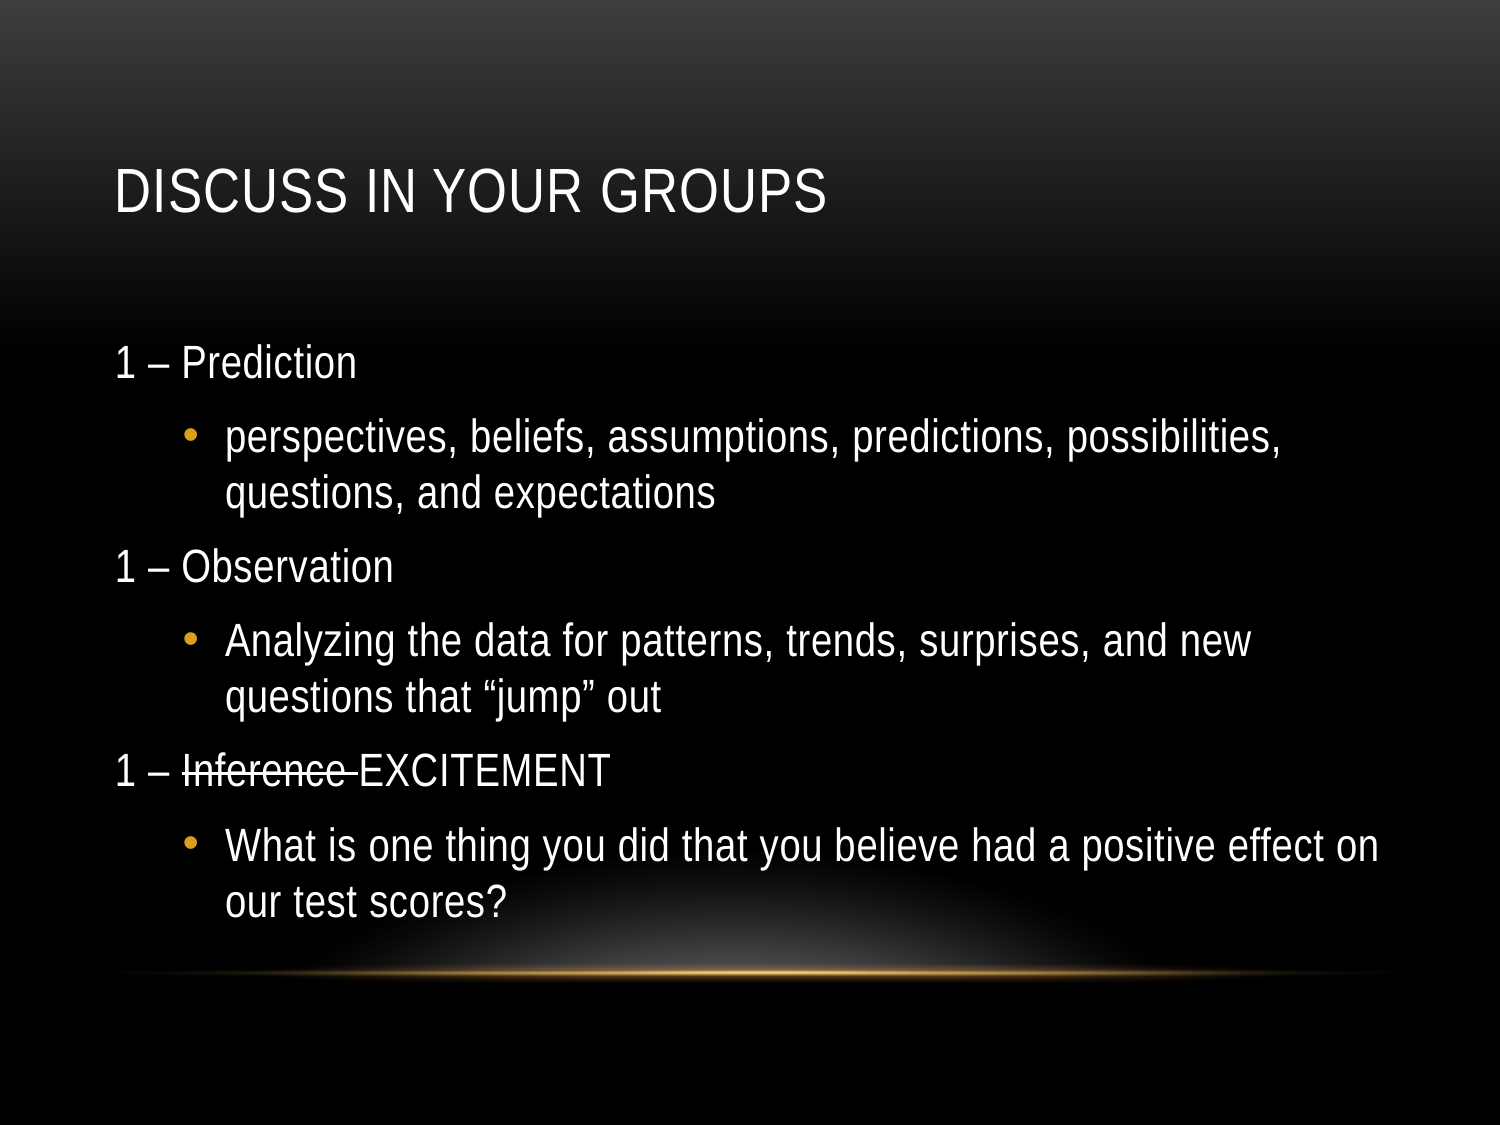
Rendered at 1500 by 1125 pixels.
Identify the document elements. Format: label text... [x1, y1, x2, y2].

picture [0, 0, 1500, 1125]
title Discuss In Your Groups [99, 45, 1400, 233]
list 1 – Prediction perspectives, beliefs, assumptions, predictions, possibilities, questions, and expectations 1 – Observation Analyzing the data for patterns, trends, surprises, and new questions that “jump” out 1 – Inference EXCITEMENT What is one thing you did that you believe had a positive effect on our test scores? [99, 324, 1400, 938]
